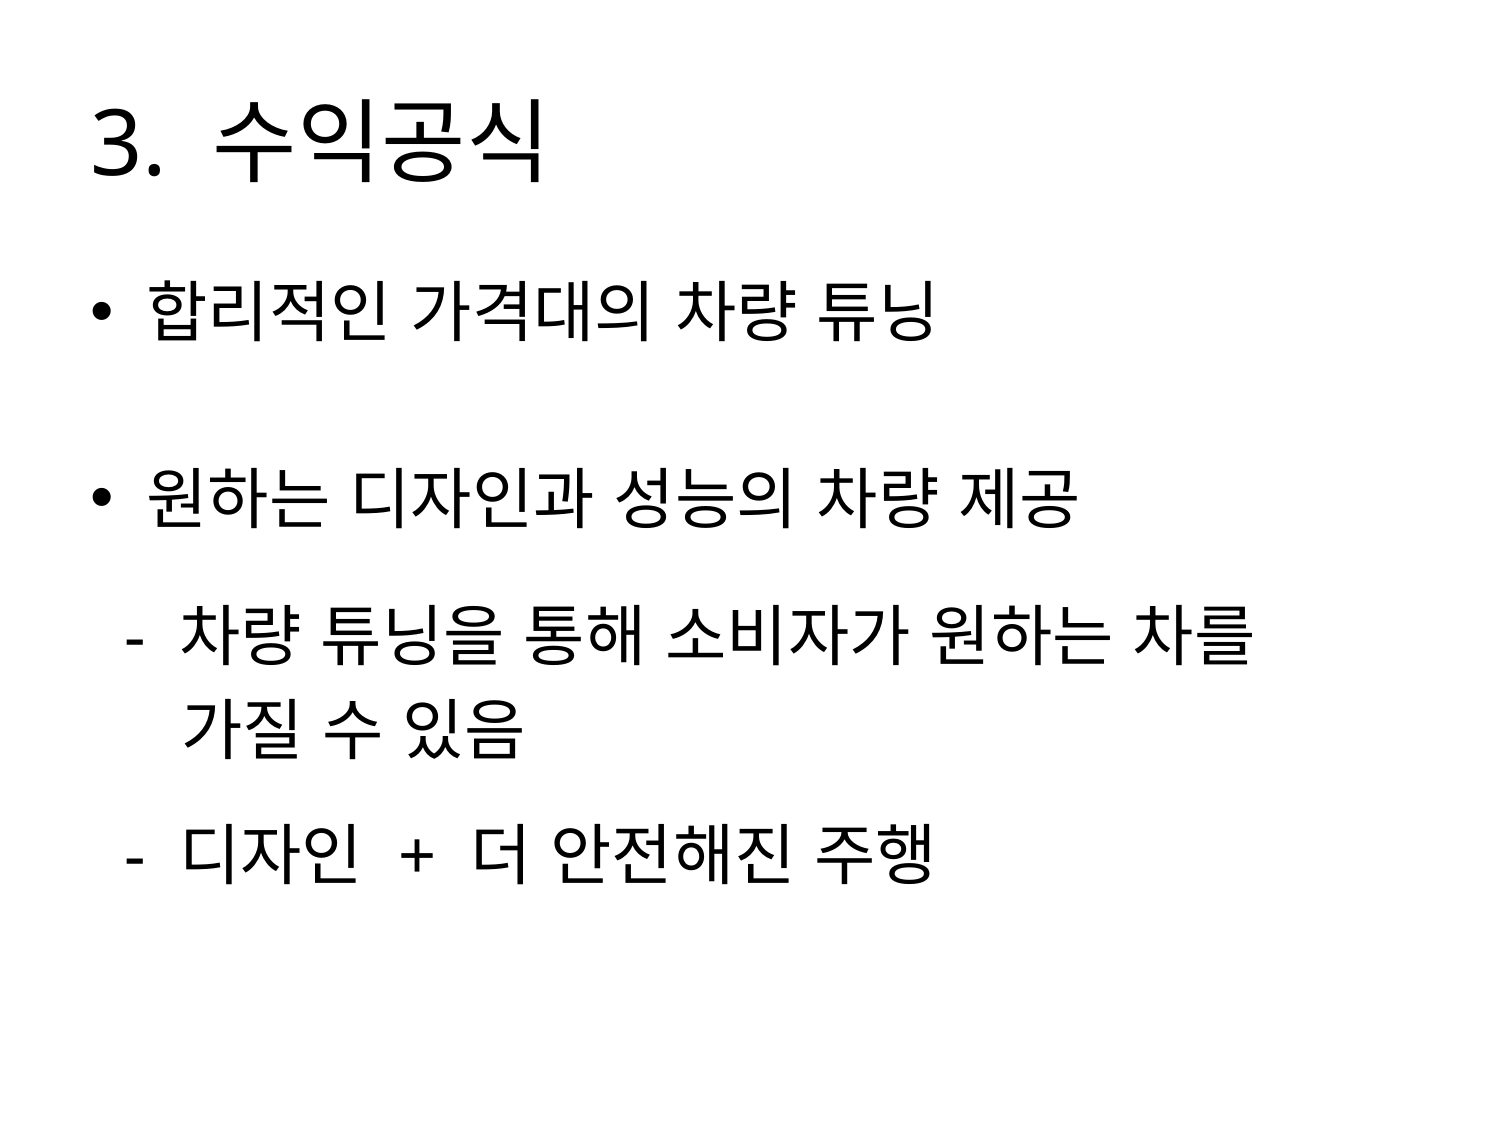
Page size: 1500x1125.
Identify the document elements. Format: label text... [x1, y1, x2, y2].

title 3. 수익공식 [75, 45, 1425, 233]
list 합리적인 가격대의 차량 튜닝 원하는 디자인과 성능의 차량 제공 - 차량 튜닝을 통해 소비자가 원하는 차를 가질 수 있음 - 디자인 + 더 안전해진 주행 [75, 262, 1459, 1005]
